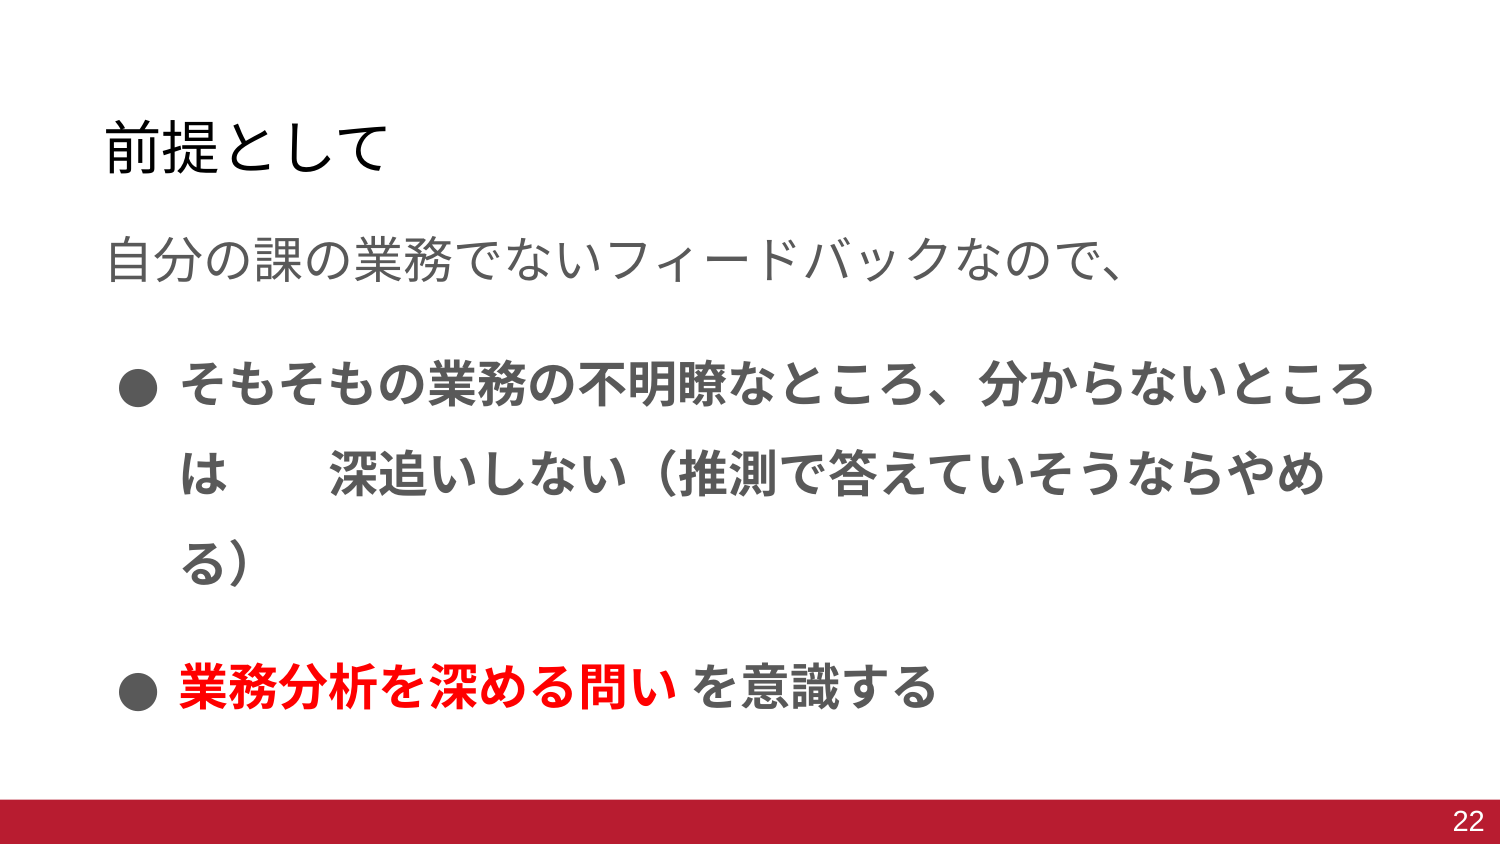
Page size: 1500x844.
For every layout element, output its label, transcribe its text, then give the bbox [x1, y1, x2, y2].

list 自分の課の業務でないフィードバックなので、 そもそもの業務の不明瞭なところ、分からないところは 深追いしない（推測で答えていそうならやめる） 業務分析を深める問い を意識する [88, 205, 1438, 844]
slide_number 22 [1416, 806, 1500, 844]
title 前提として [88, 96, 1487, 190]
